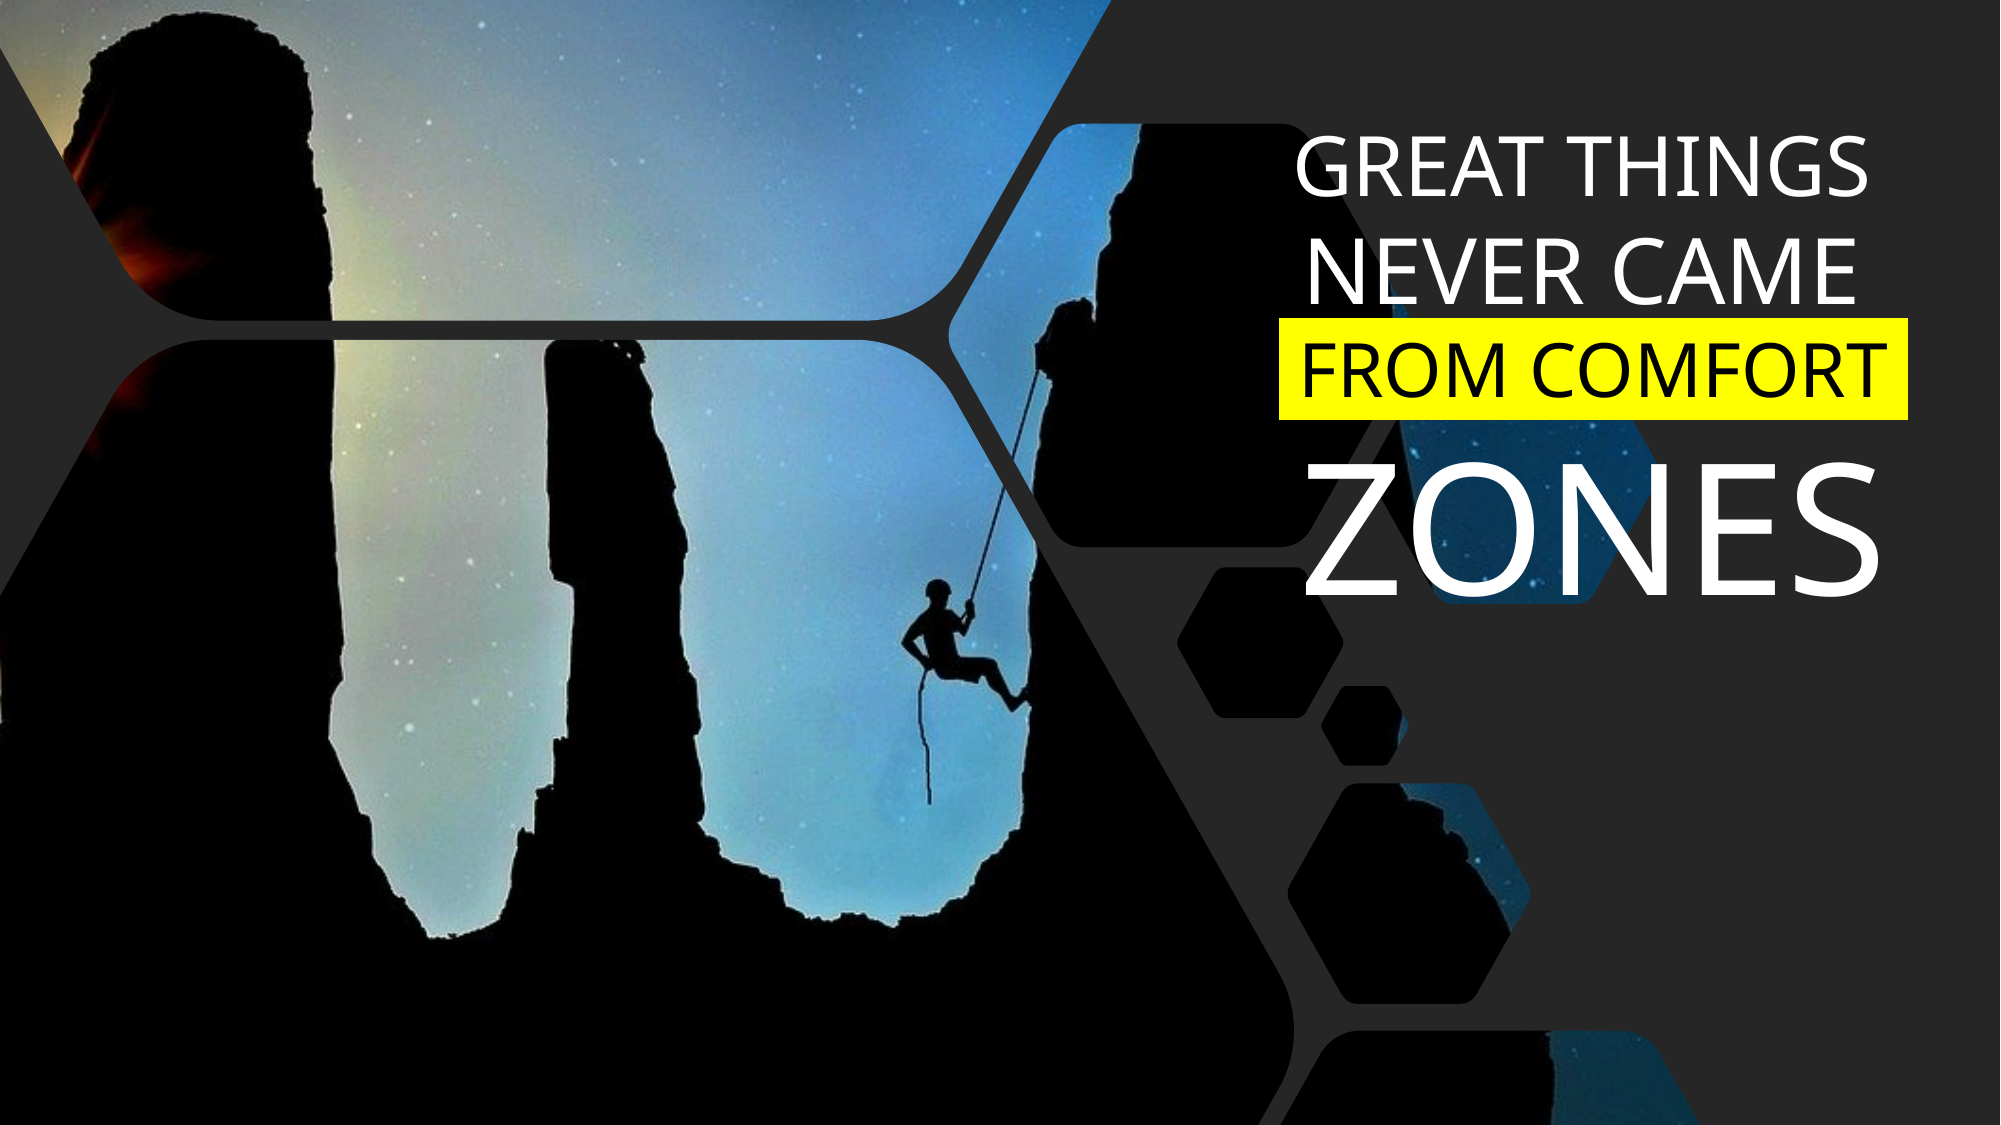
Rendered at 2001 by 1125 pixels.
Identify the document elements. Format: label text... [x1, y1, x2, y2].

text_box GREAT THINGS NEVER CAME FROM COMFORT ZONES [1701, 105, 2000, 640]
picture [0, 0, 1701, 1125]
